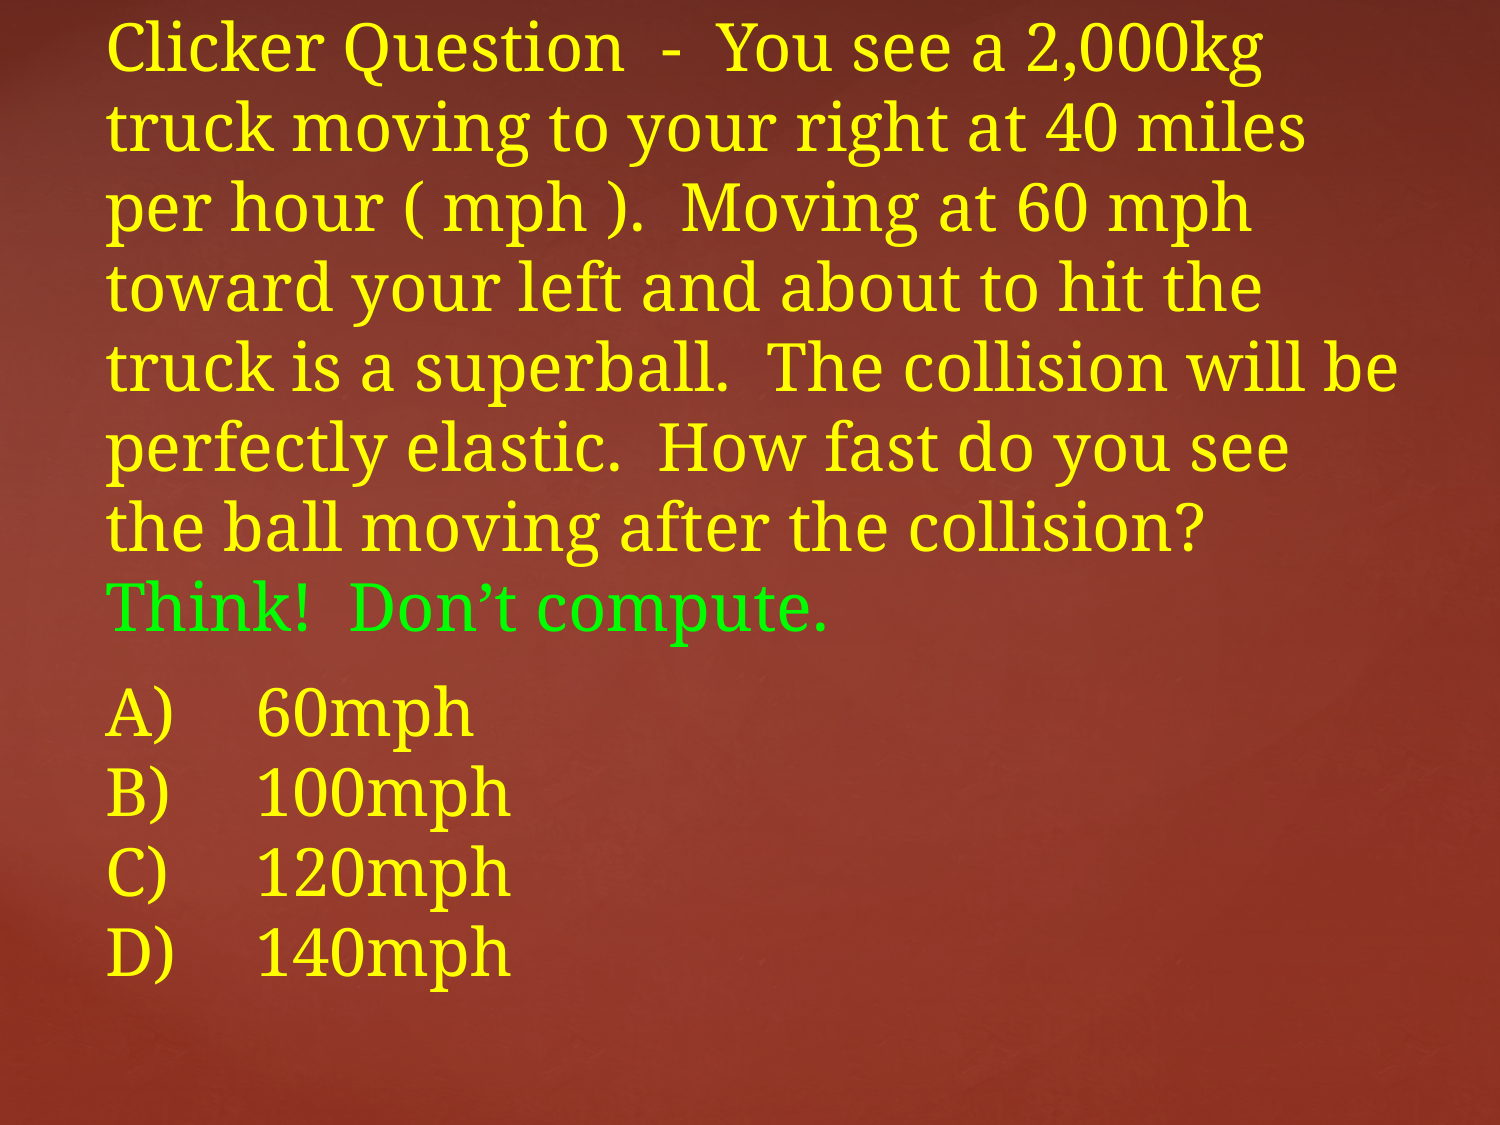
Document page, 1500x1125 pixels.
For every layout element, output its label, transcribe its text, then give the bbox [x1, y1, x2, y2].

text_box A) 60mph B) 100mph C) 120mph D) 140mph [89, 667, 1050, 998]
title Clicker Question - You see a 2,000kg truck moving to your right at 40 miles per hour ( mph ). Moving at 60 mph toward your left and about to hit the truck is a superball. The collision will be perfectly elastic. How fast do you see the ball moving after the collision? Think! Don’t compute. [90, 82, 1425, 653]
